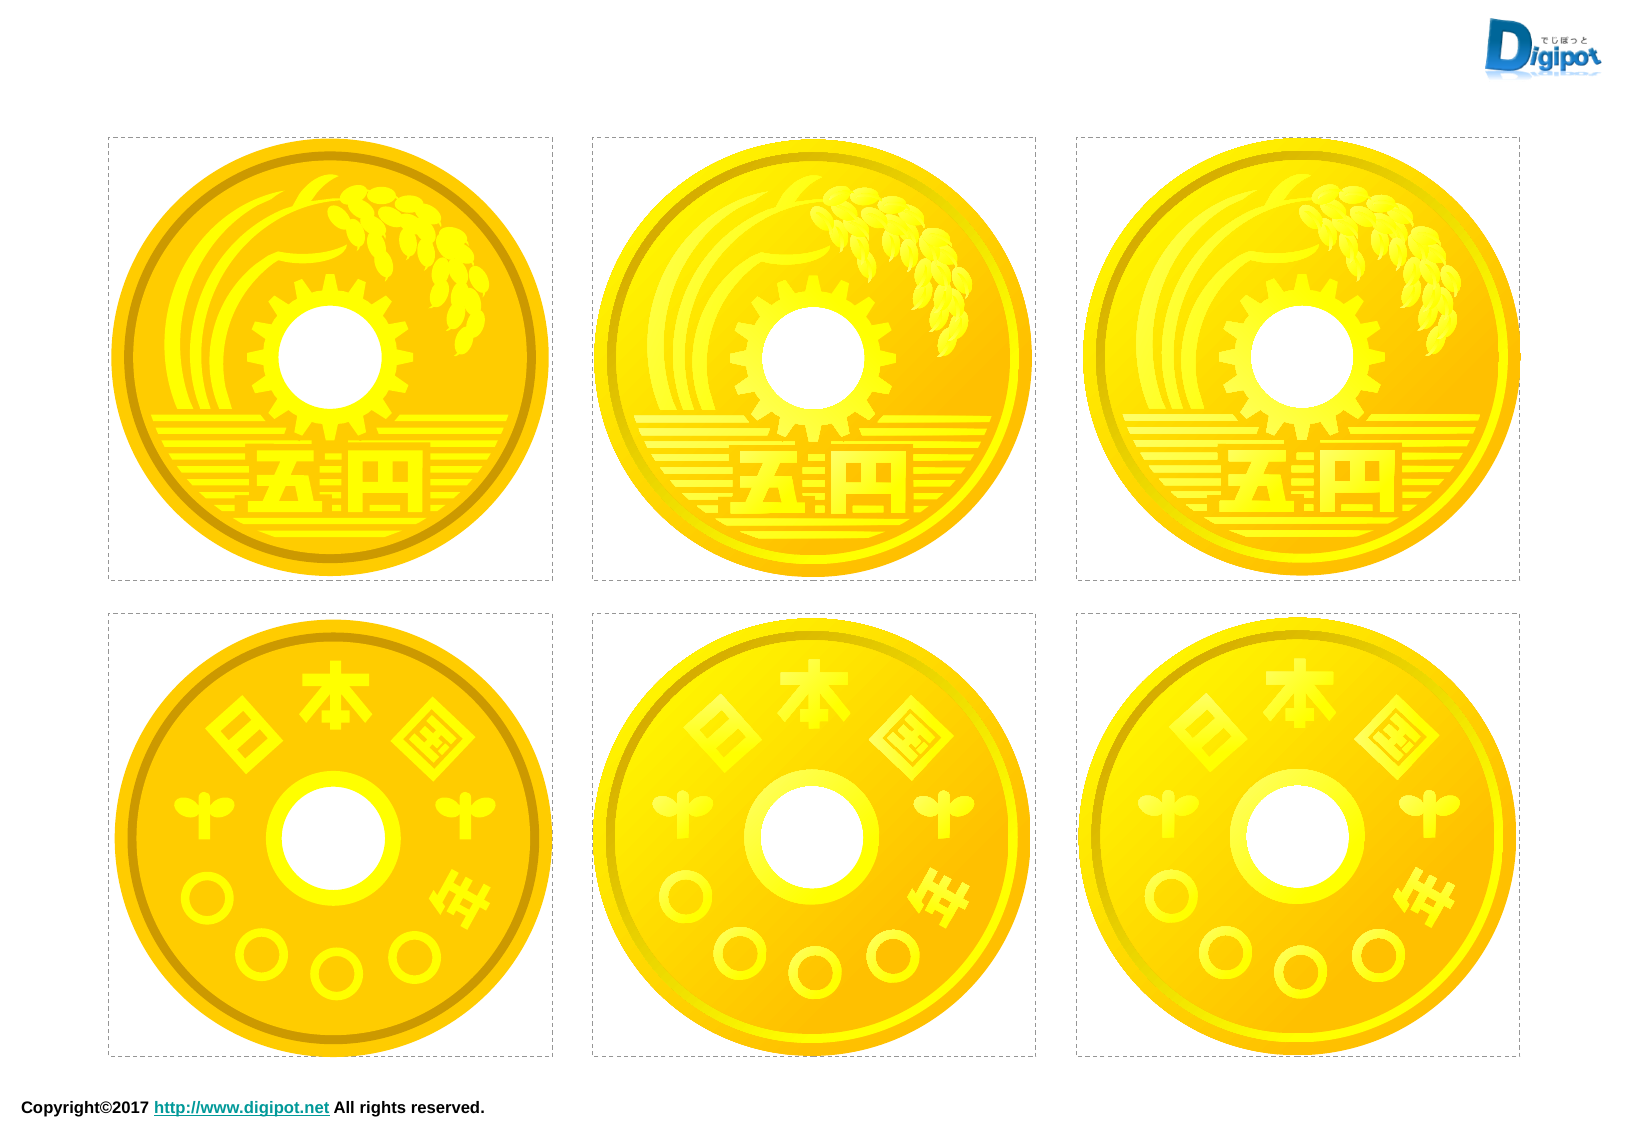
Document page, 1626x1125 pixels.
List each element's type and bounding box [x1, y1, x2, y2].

text_box [593, 618, 1031, 1057]
text_box [114, 619, 553, 1058]
text_box [111, 138, 549, 577]
text_box [594, 139, 1033, 578]
picture [1485, 18, 1602, 82]
text_box [1083, 137, 1521, 576]
text_box [1078, 617, 1517, 1056]
